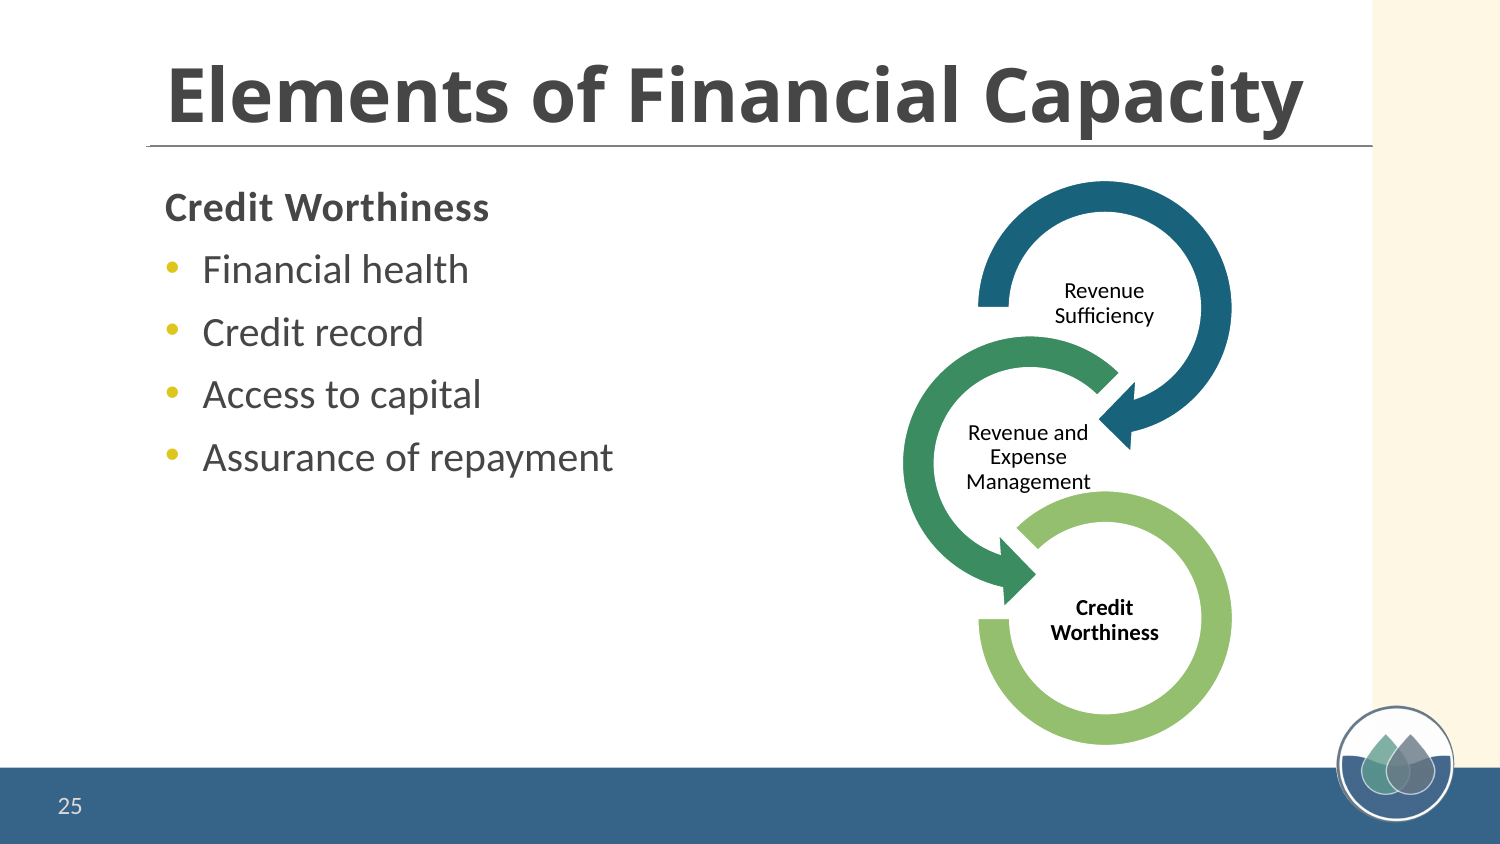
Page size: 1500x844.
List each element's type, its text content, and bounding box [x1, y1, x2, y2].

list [762, 171, 1373, 734]
list Credit Worthiness Financial health Credit record Access to capital Assurance of repayment [150, 171, 744, 734]
slide_number 25 [16, 782, 124, 828]
title Elements of Financial Capacity [150, 21, 1373, 146]
